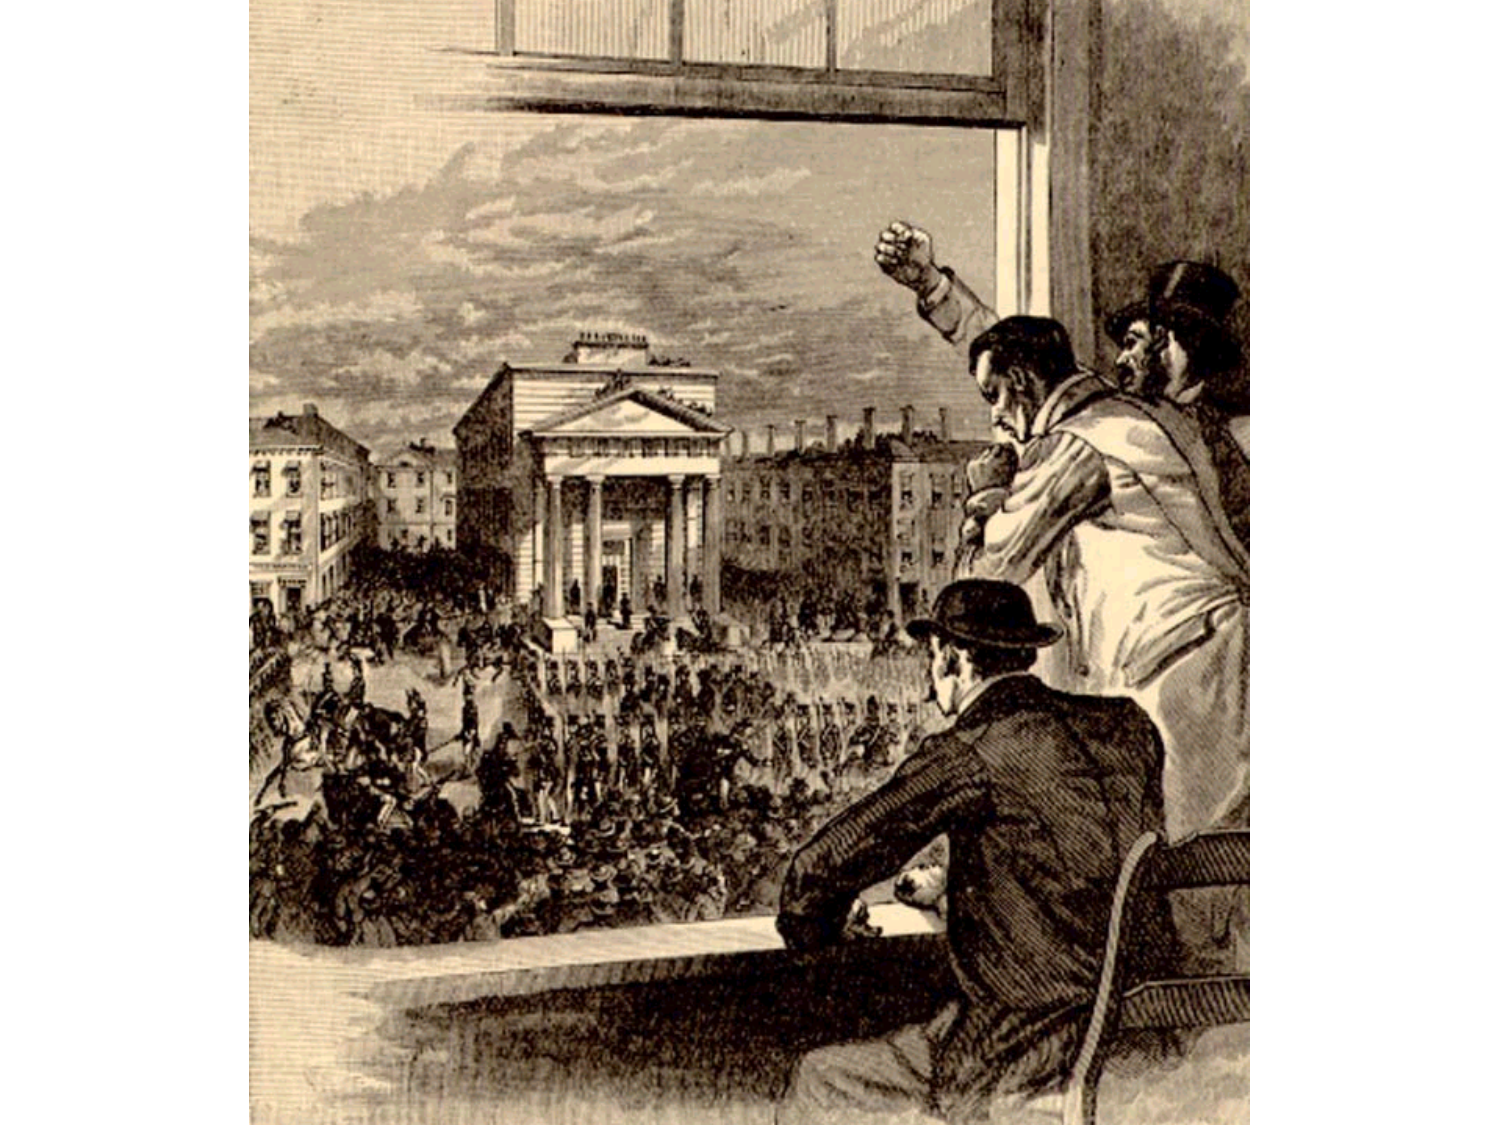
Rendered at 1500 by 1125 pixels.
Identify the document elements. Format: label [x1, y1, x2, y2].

picture [249, 0, 1251, 1125]
